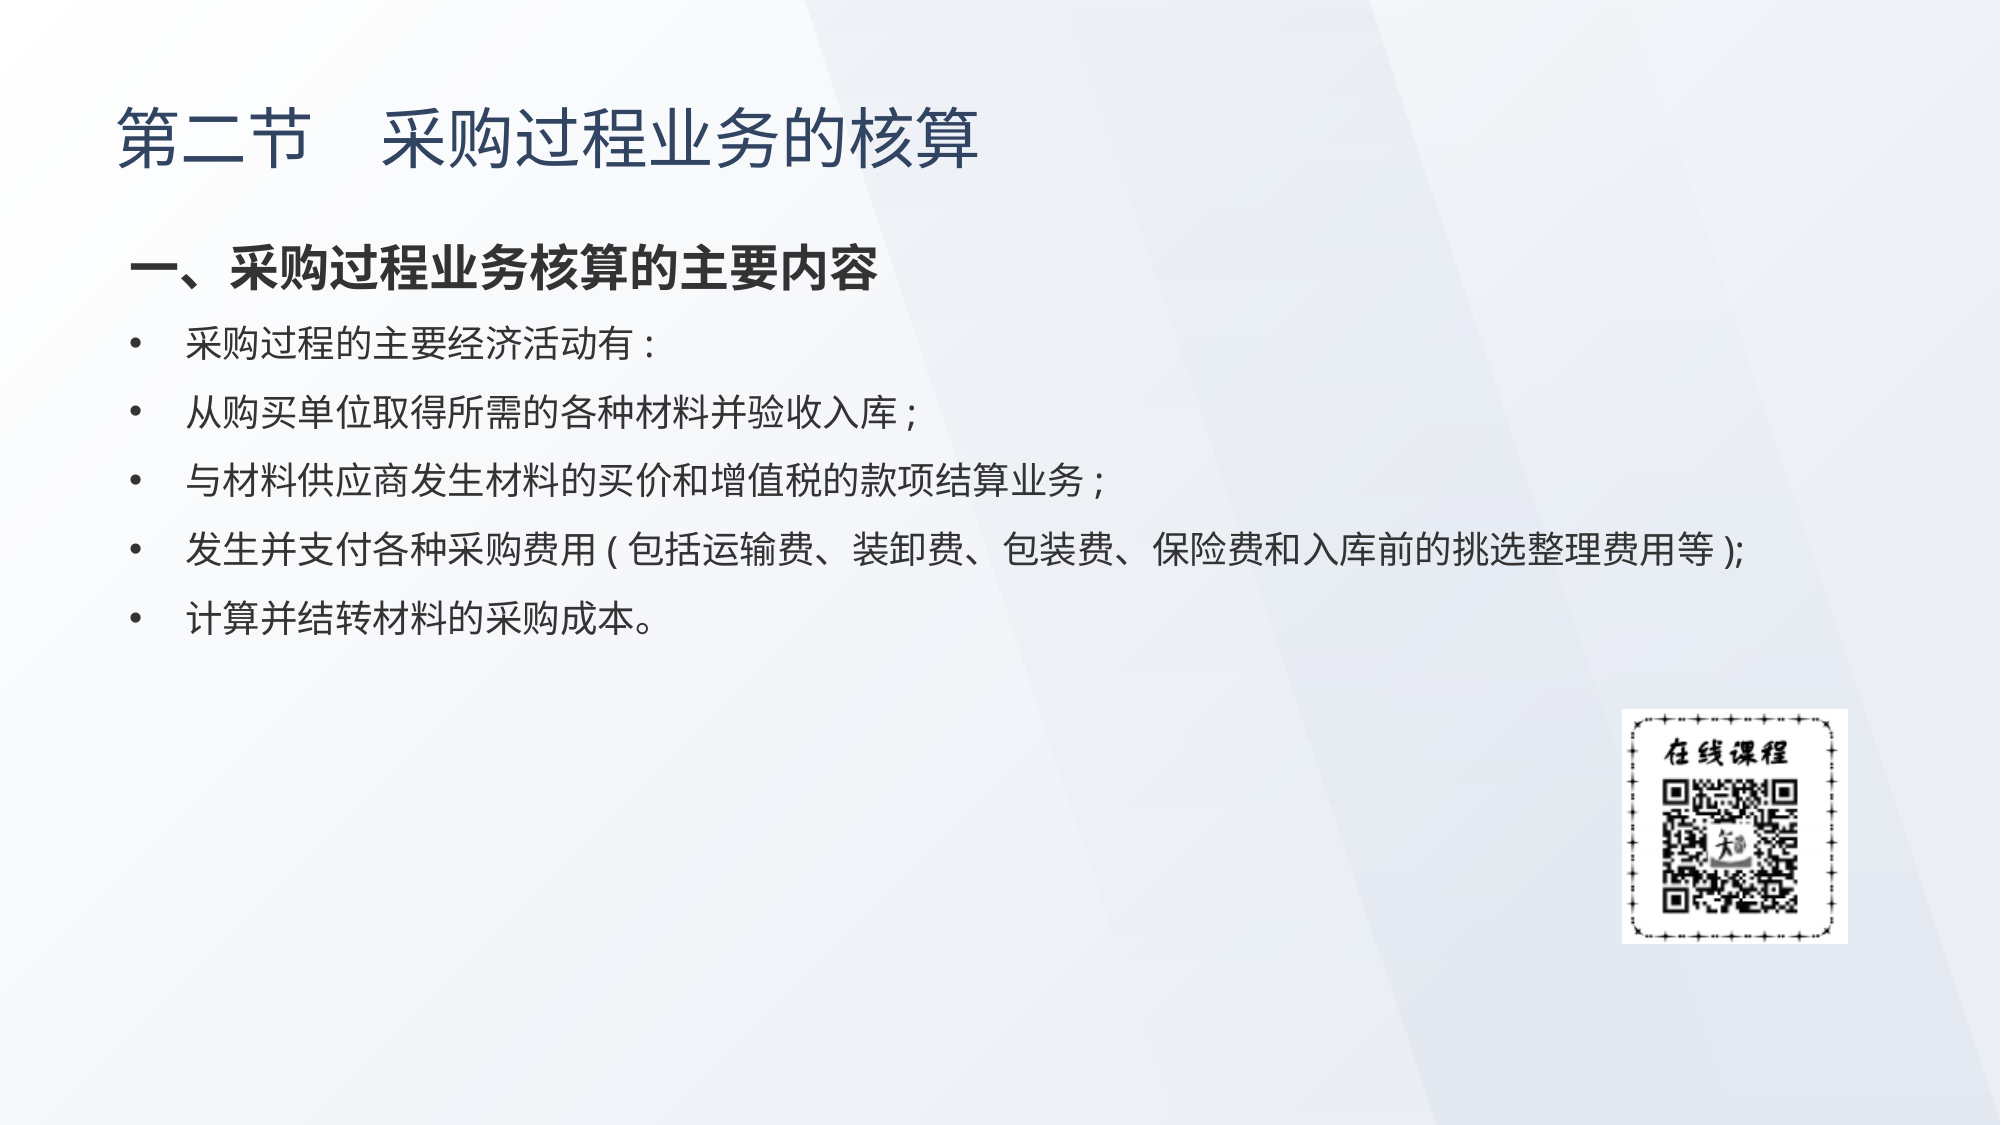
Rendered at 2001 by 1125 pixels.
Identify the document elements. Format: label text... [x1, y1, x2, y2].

title 第二节 采购过程业务的核算 [114, 59, 1886, 178]
picture [1622, 709, 1848, 944]
text_box 一、采购过程业务核算的主要内容 采购过程的主要经济活动有: 从购买单位取得所需的各种材料并验收入库; 与材料供应商发生材料的买价和增值税的款项结算业务; 发生并支付各种采购费用(包括运输费、装卸费、包装费、保险费和入库前的挑选整理费用等); 计算并结转材料的采购成本。 [114, 213, 1886, 1013]
